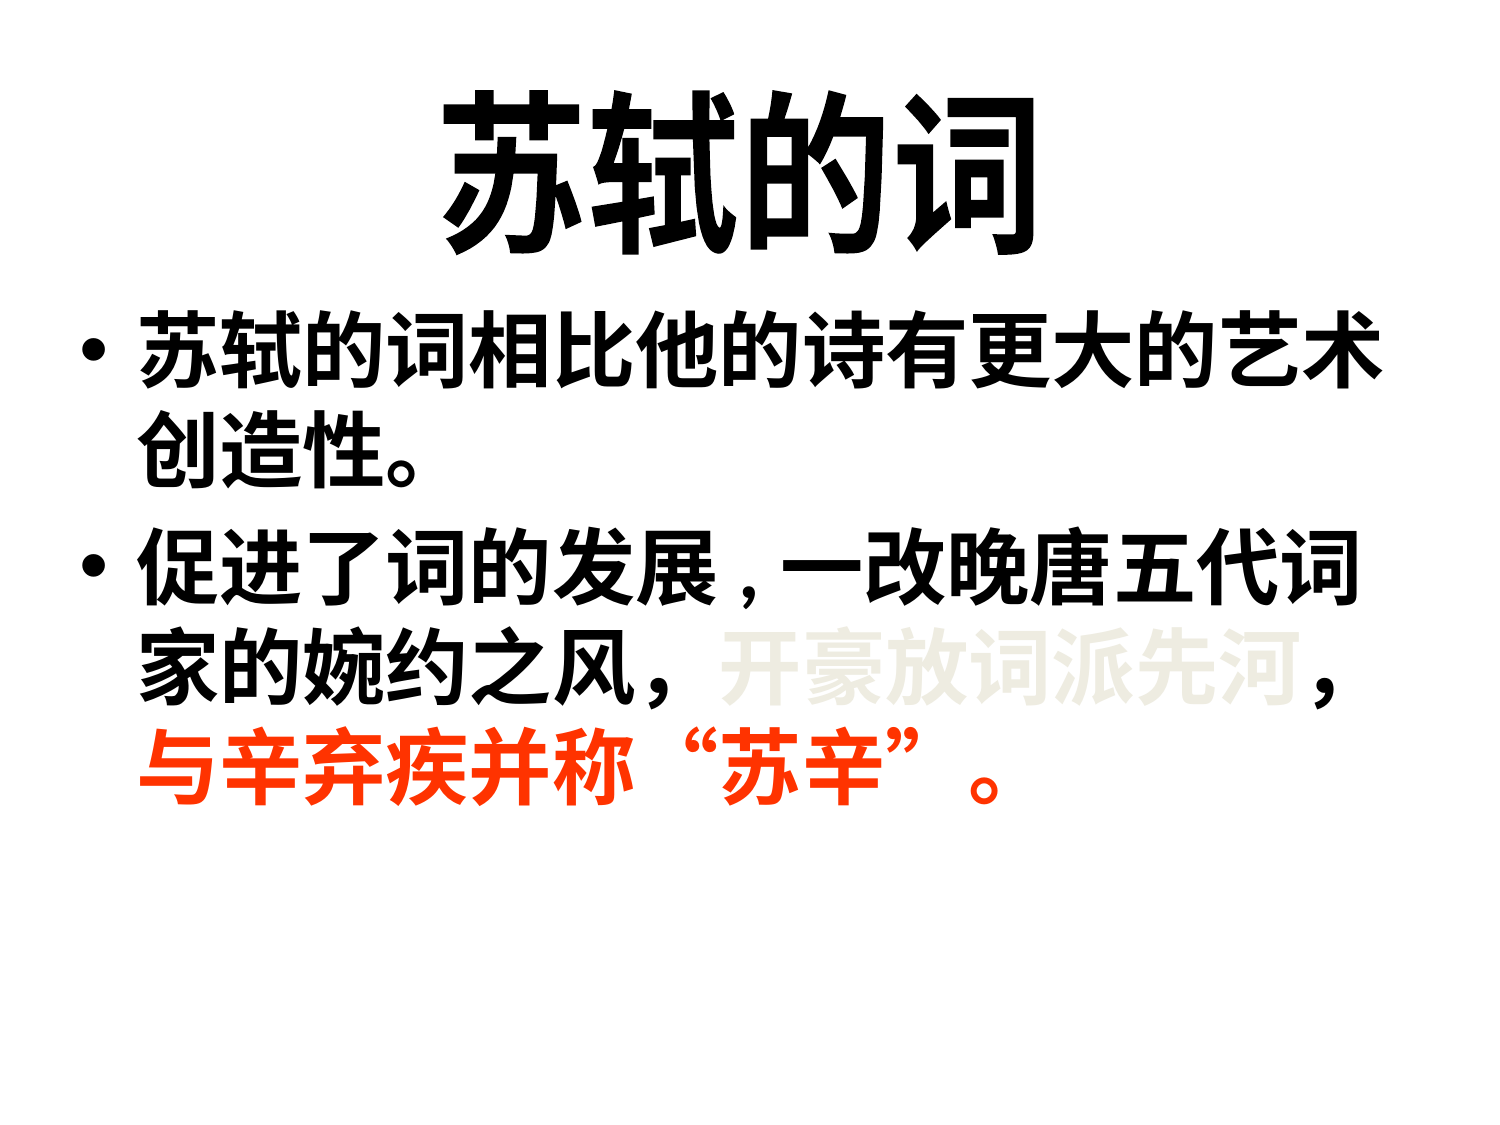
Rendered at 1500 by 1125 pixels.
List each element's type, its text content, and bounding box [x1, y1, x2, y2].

list 苏轼的词相比他的诗有更大的艺术创造性。 促进了词的发展,一改晚唐五代词家的婉约之风，开豪放词派先河，与辛弃疾并称“苏辛”。 [64, 290, 1415, 1034]
